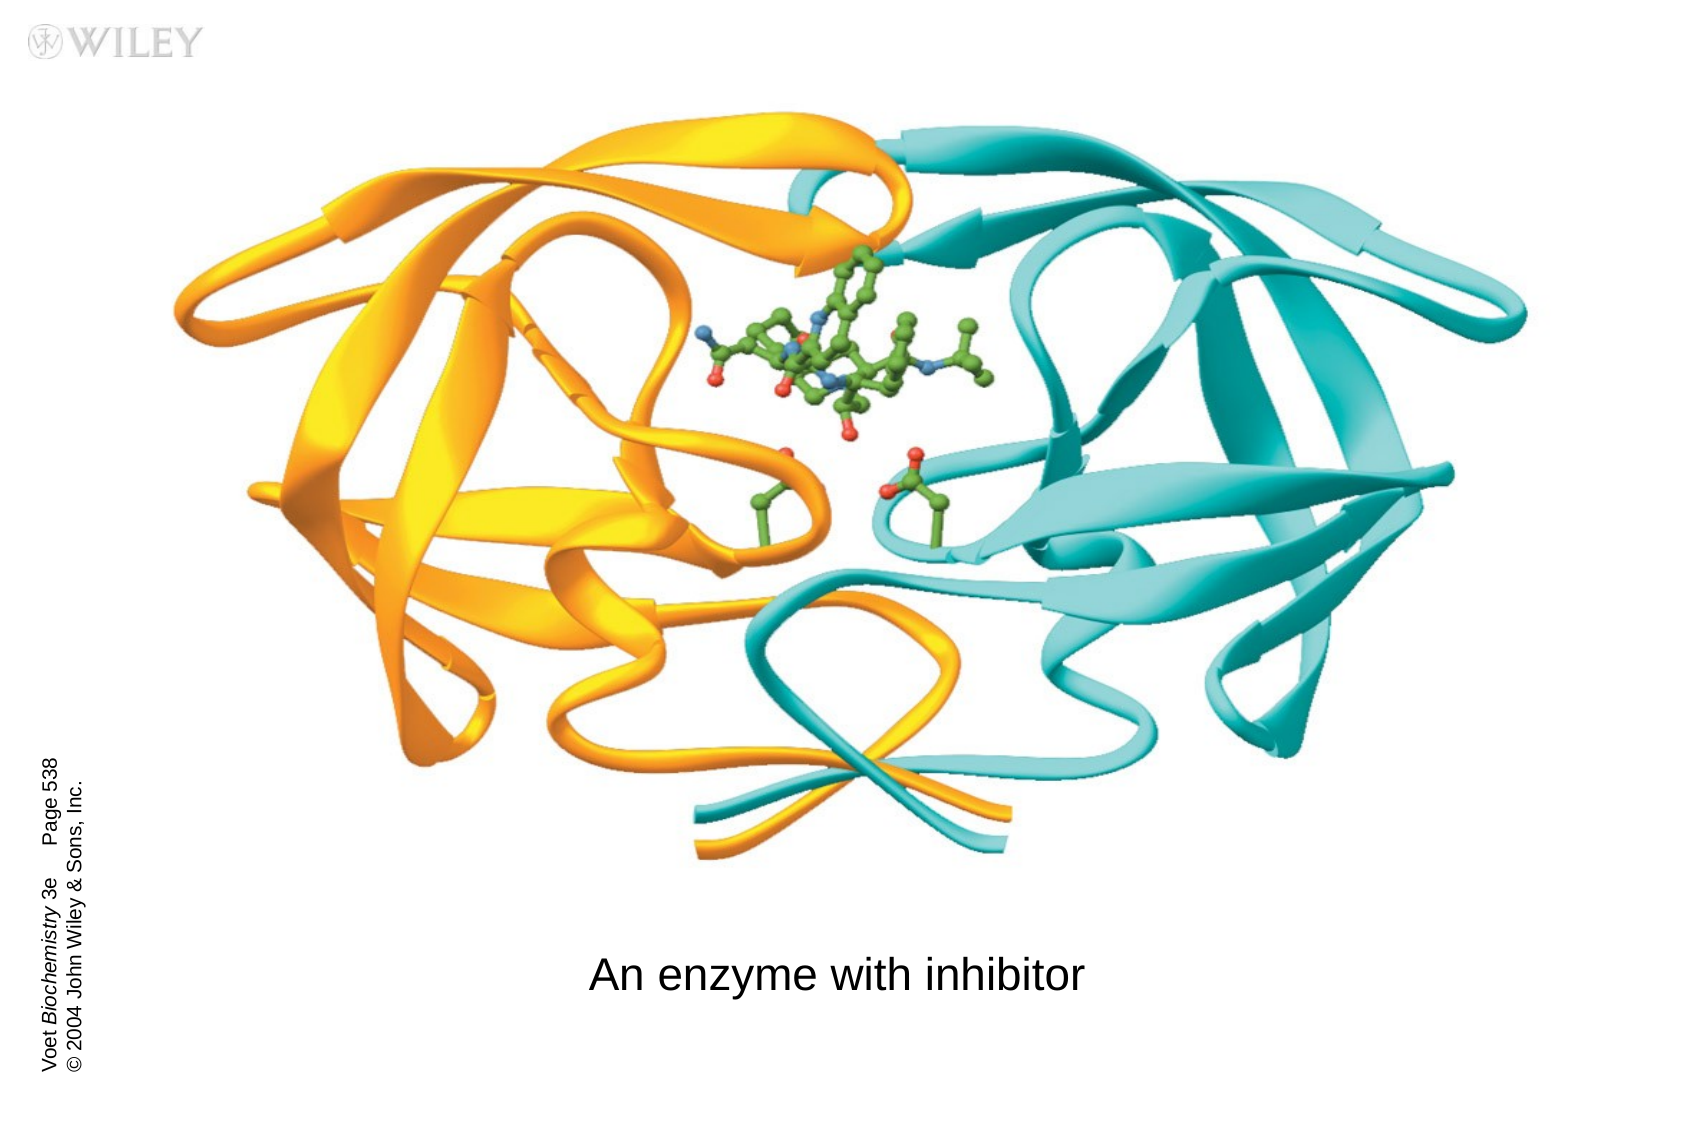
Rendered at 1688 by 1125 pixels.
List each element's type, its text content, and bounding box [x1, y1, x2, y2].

footer Voet Biochemistry 3e © 2004 John Wiley & Sons, Inc. [28, 625, 113, 1088]
text_box Page 538 [28, 723, 69, 861]
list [126, 91, 1562, 883]
title An enzyme with inhibitor [126, 937, 1561, 1025]
picture [28, 24, 205, 61]
